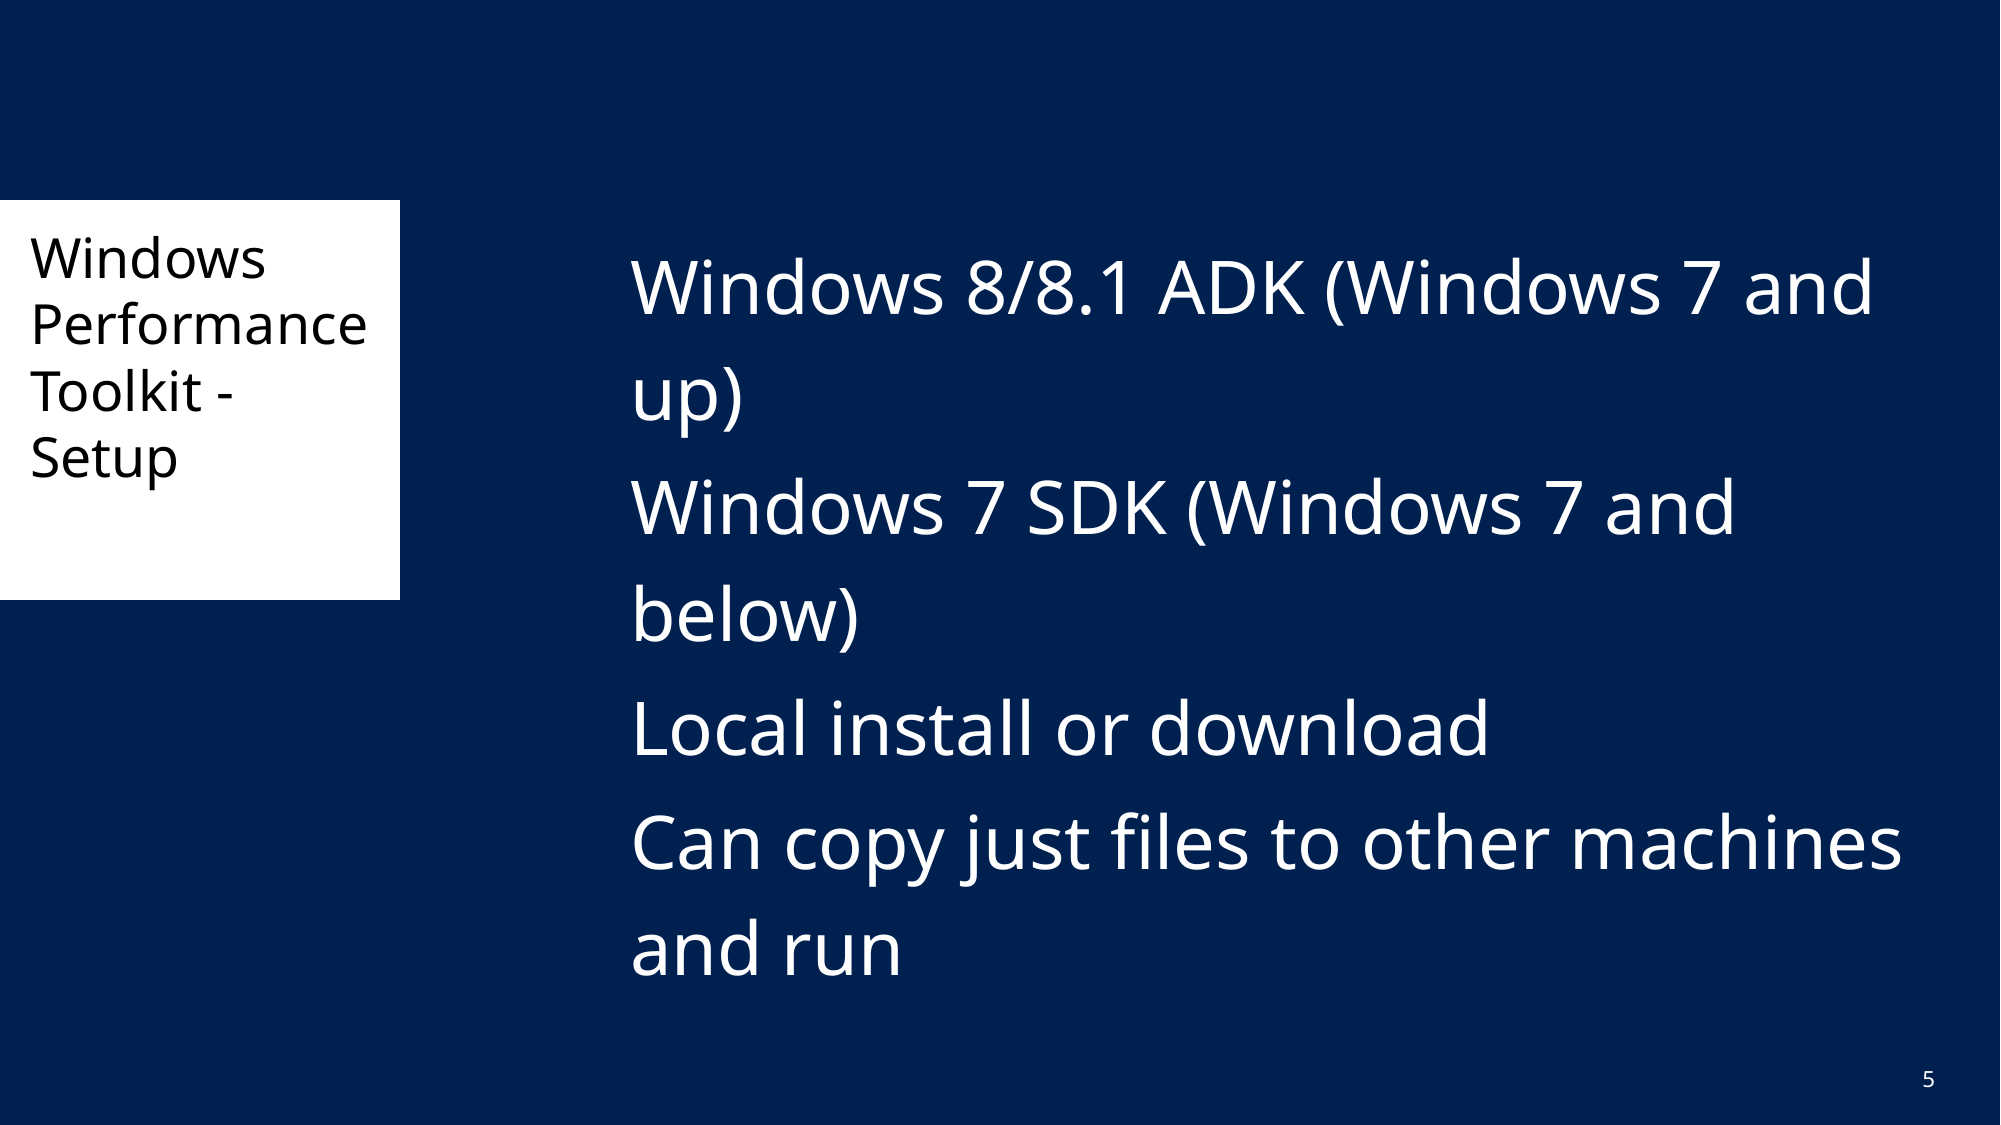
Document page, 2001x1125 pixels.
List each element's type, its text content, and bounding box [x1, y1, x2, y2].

title Windows Performance Toolkit - Setup [0, 200, 400, 600]
slide_number 5 [1483, 1042, 1950, 1103]
list Windows 8/8.1 ADK (Windows 7 and up) Windows 7 SDK (Windows 7 and below) Local install or download Can copy just files to other machines and run [600, 200, 1950, 1000]
